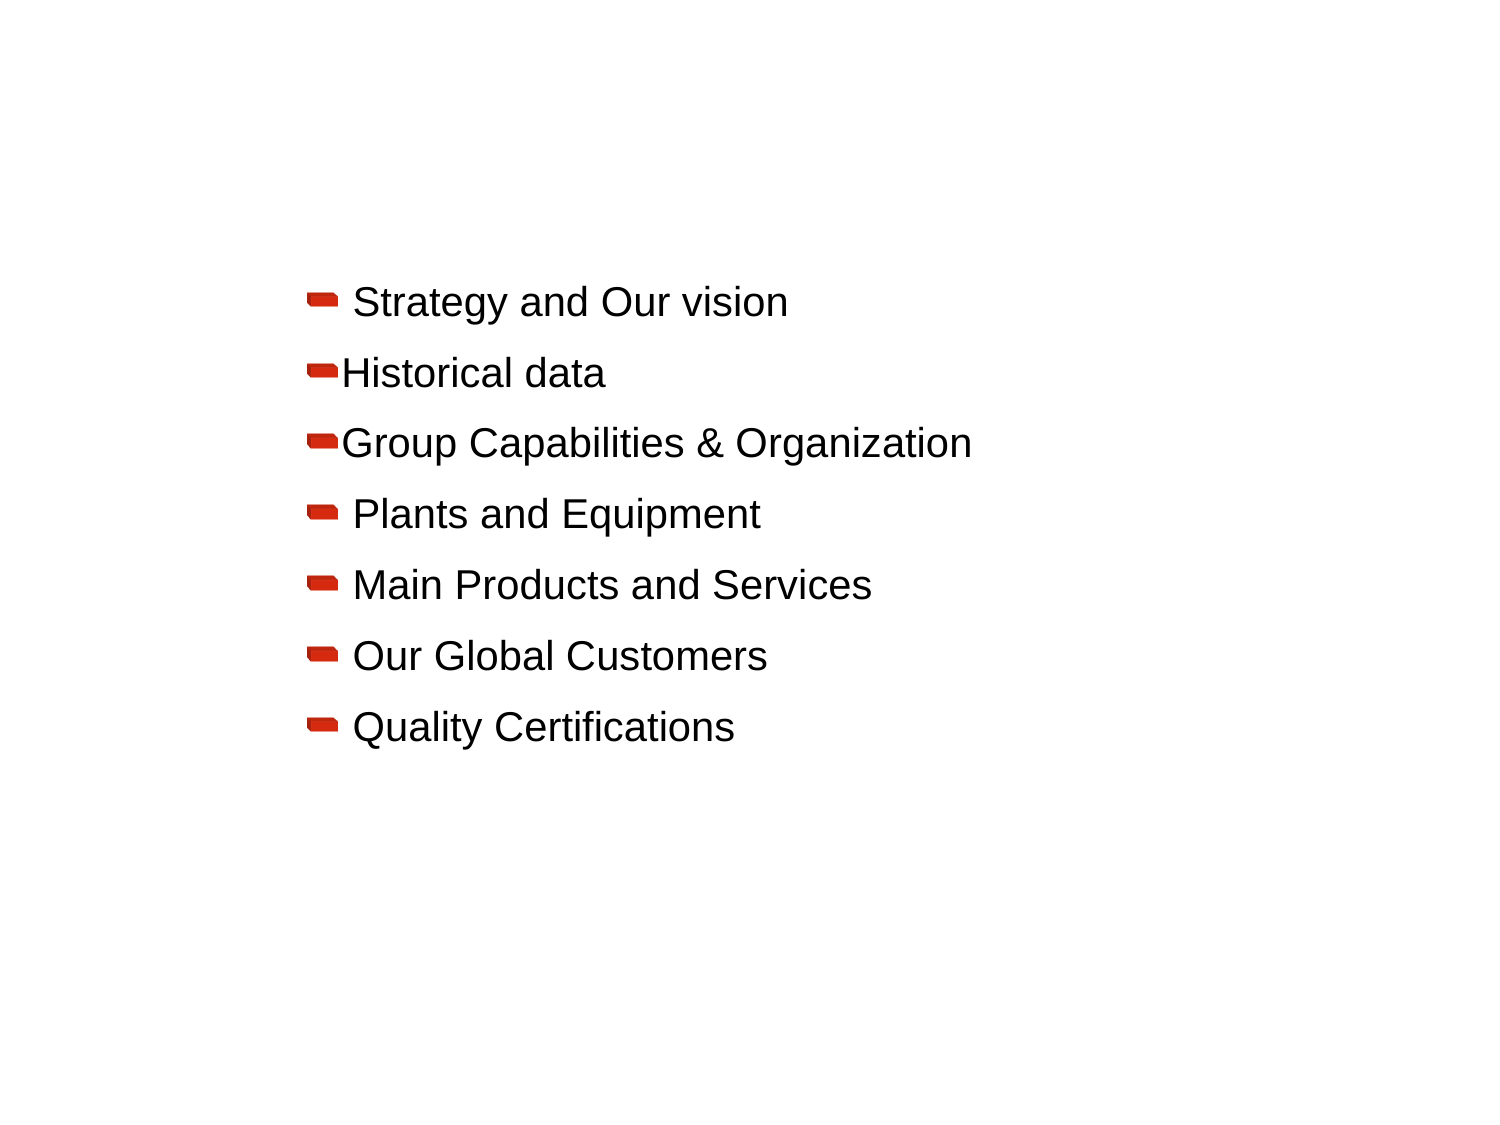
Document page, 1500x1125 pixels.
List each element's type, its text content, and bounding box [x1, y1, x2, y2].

picture [304, 714, 342, 735]
picture [304, 501, 342, 523]
text_box Strategy and Our vision Historical data Group Capabilities & Organization Plants and Equipment Main Products and Services Our Global Customers Quality Certifications [289, 267, 1177, 758]
picture [304, 572, 342, 594]
picture [304, 289, 342, 310]
picture [304, 360, 342, 381]
picture [304, 430, 342, 452]
picture [304, 643, 342, 665]
